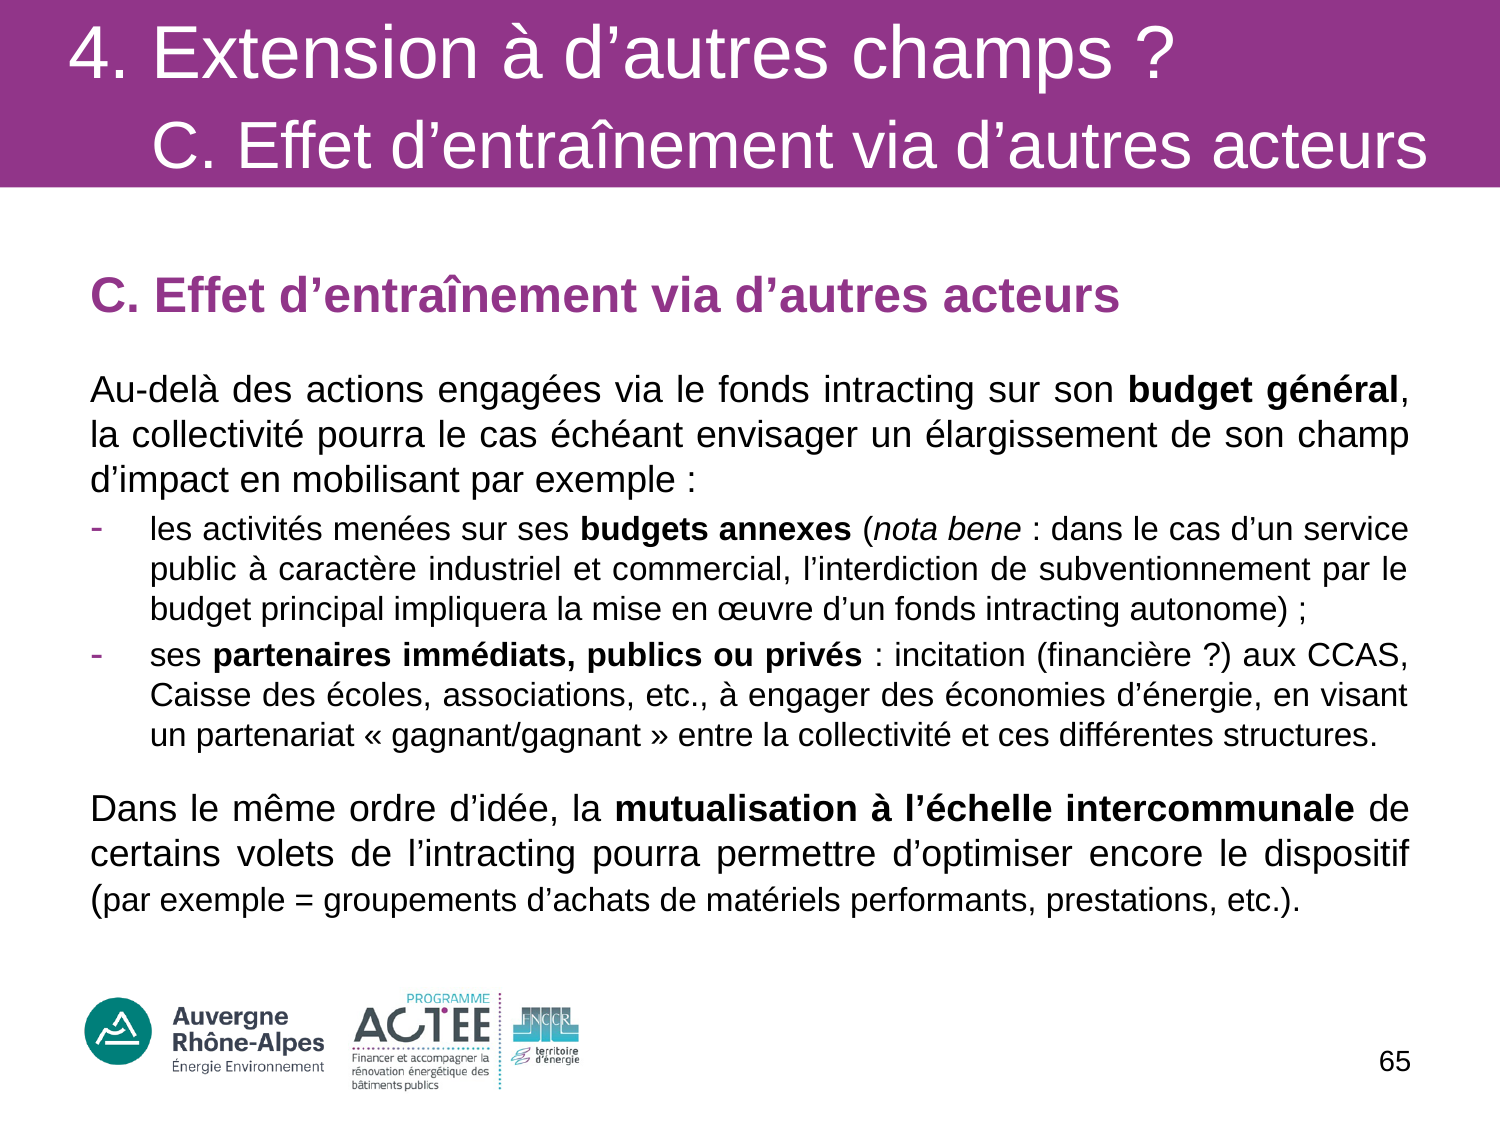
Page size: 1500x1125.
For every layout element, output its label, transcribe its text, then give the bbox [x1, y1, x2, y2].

title 4. Extension à d’autres champs ? C. Effet d’entraînement via d’autres acteurs [52, 0, 1483, 188]
list C. Effet d’entraînement via d’autres acteurs Au-delà des actions engagées via le fonds intracting sur son budget général, la collectivité pourra le cas échéant envisager un élargissement de son champ d’impact en mobilisant par exemple : les activités menées sur ses budgets annexes (nota bene : dans le cas d’un service public à caractère industriel et commercial, l’interdiction de subventionnement par le budget principal impliquera la mise en œuvre d’un fonds intracting autonome) ; ses partenaires immédiats, publics ou privés : incitation (financière ?) aux CCAS, Caisse des écoles, associations, etc., à engager des économies d’énergie, en visant un partenariat « gagnant/gagnant » entre la collectivité et ces différentes structures. Dans le même ordre d’idée, la mutualisation à l’échelle intercommunale de certains volets de l’intracting pourra permettre d’optimiser encore le dispositif (par exemple = groupements d’achats de matériels performants, prestations, etc.). [74, 255, 1426, 977]
picture [348, 987, 586, 1094]
picture [76, 987, 337, 1085]
